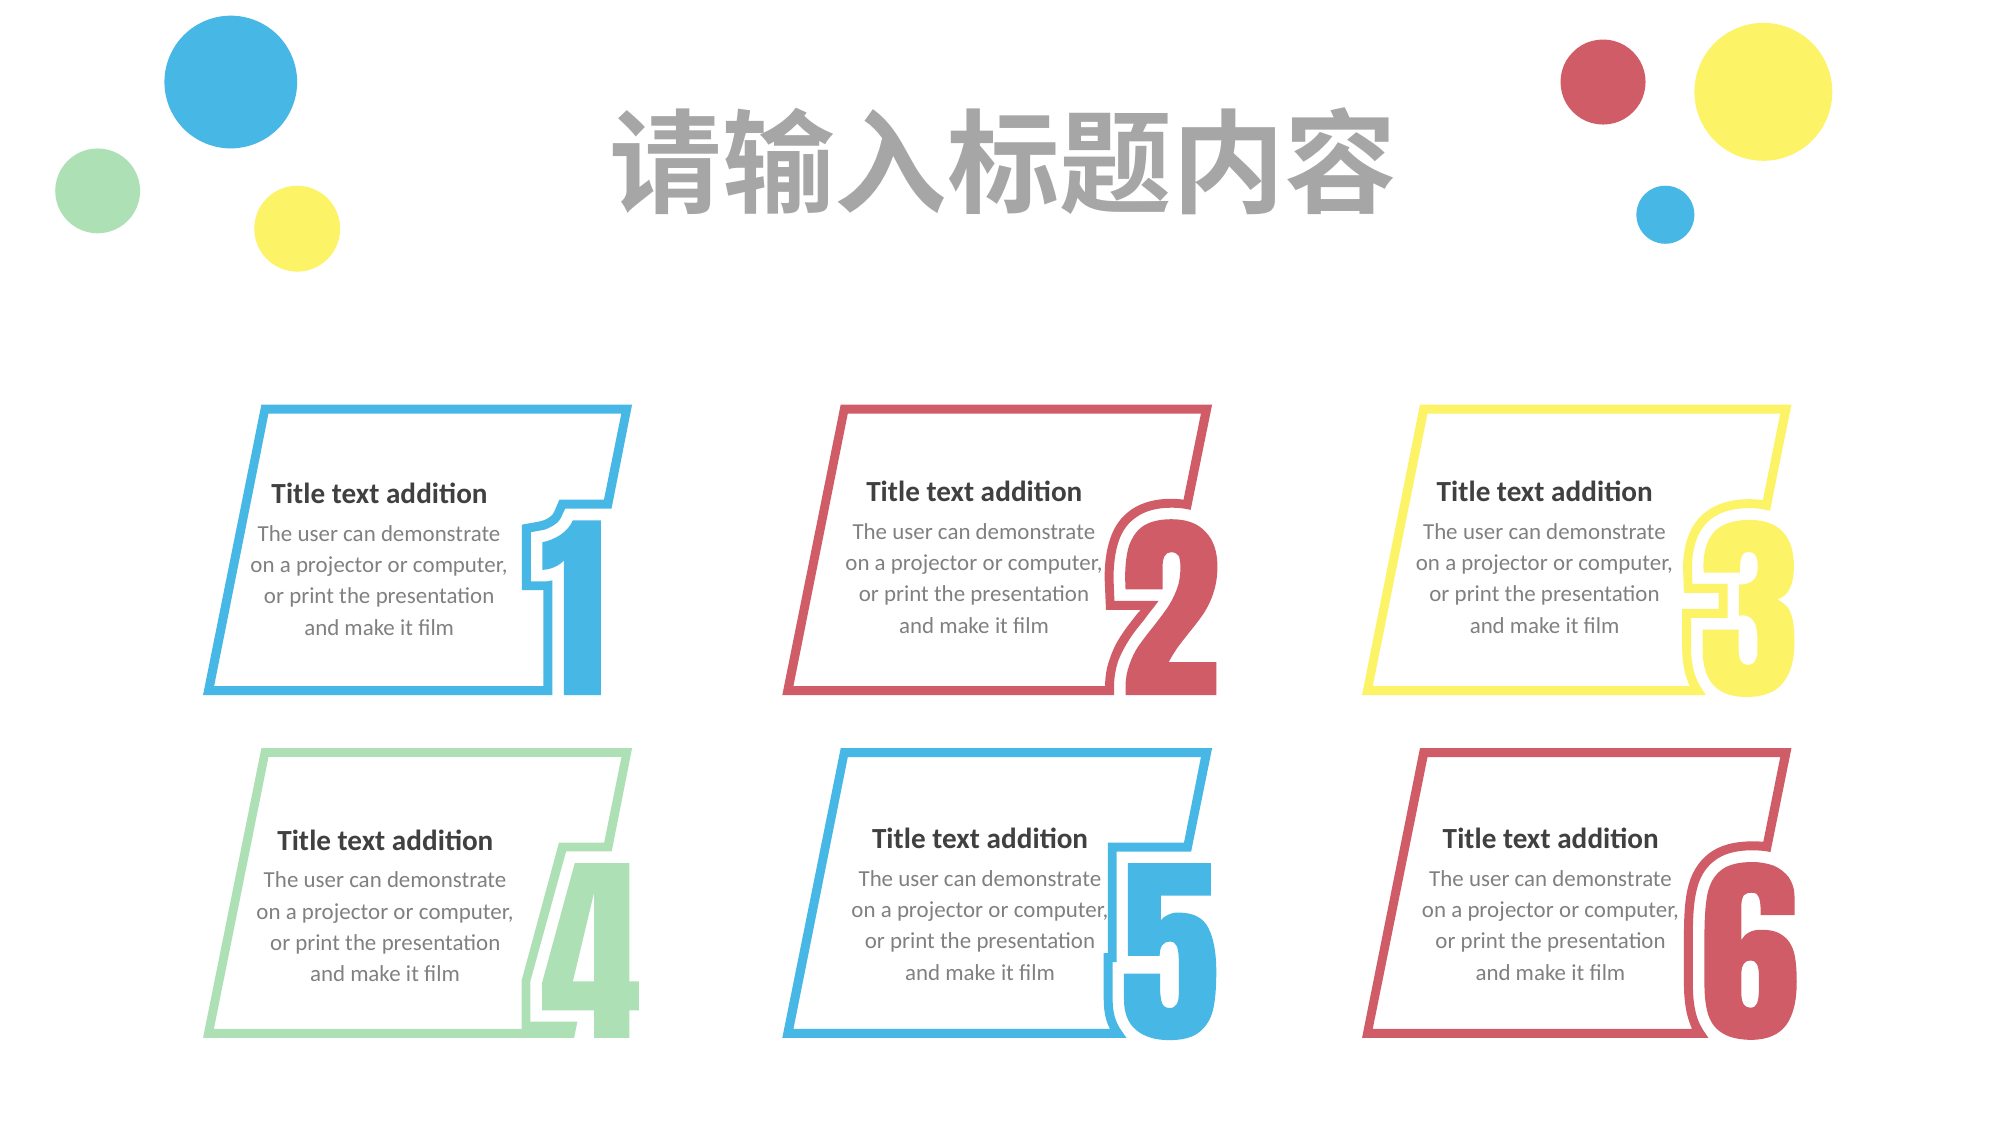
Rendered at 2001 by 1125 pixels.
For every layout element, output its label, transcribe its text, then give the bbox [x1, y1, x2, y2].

text_box [203, 996, 578, 1038]
text_box [1635, 184, 1696, 245]
text_box [54, 147, 142, 235]
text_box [188, 813, 583, 996]
text_box [203, 649, 553, 696]
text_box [783, 811, 1178, 994]
text_box [828, 748, 1213, 852]
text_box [182, 466, 577, 649]
text_box 请输入标题内容 [595, 84, 1413, 235]
text_box [1125, 519, 1218, 696]
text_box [1354, 811, 1748, 994]
text_box [1748, 862, 1795, 916]
text_box [1704, 929, 1797, 1040]
text_box [828, 404, 1213, 510]
text_box [563, 520, 601, 696]
text_box [248, 748, 633, 852]
text_box [1178, 863, 1211, 896]
text_box [249, 404, 633, 509]
text_box [1123, 912, 1217, 1041]
text_box [163, 14, 299, 150]
text_box [1702, 519, 1795, 697]
text_box [1362, 647, 1706, 696]
text_box [1407, 404, 1792, 511]
text_box [1362, 994, 1709, 1038]
text_box [1559, 38, 1647, 126]
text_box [1348, 465, 1742, 647]
text_box [542, 863, 639, 1038]
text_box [777, 465, 1172, 647]
text_box [253, 184, 342, 273]
text_box [782, 994, 1127, 1038]
text_box [1407, 748, 1792, 853]
text_box [782, 647, 1125, 696]
text_box [1693, 21, 1834, 162]
